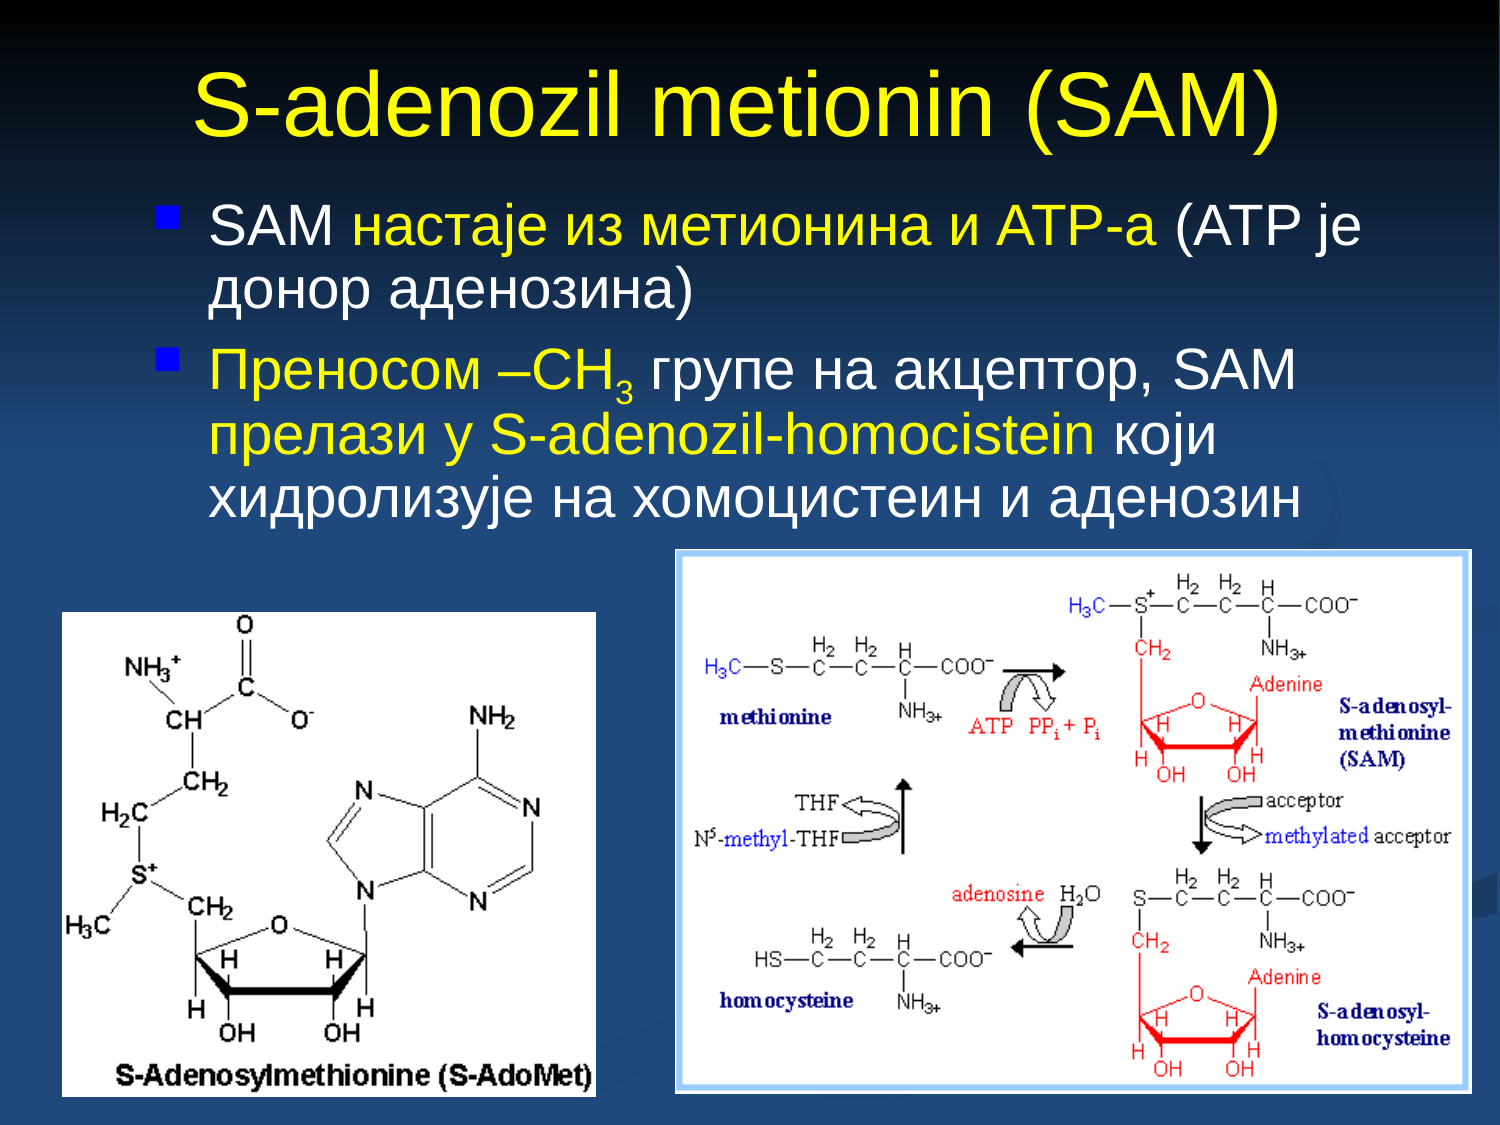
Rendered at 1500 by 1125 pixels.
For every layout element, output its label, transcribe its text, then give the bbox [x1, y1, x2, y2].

picture [62, 612, 596, 1098]
picture [674, 549, 1473, 1094]
list SAM настаје из метионина и ATP-а (ATP је донор аденозина) Преносом –CH3 групе на акцептор, SАМ прелази у S-adenozil-homocistein који хидролизује на хомоцистеин и аденозин [137, 187, 1500, 538]
title S-adenozil metionin (SАМ) [0, 37, 1500, 163]
